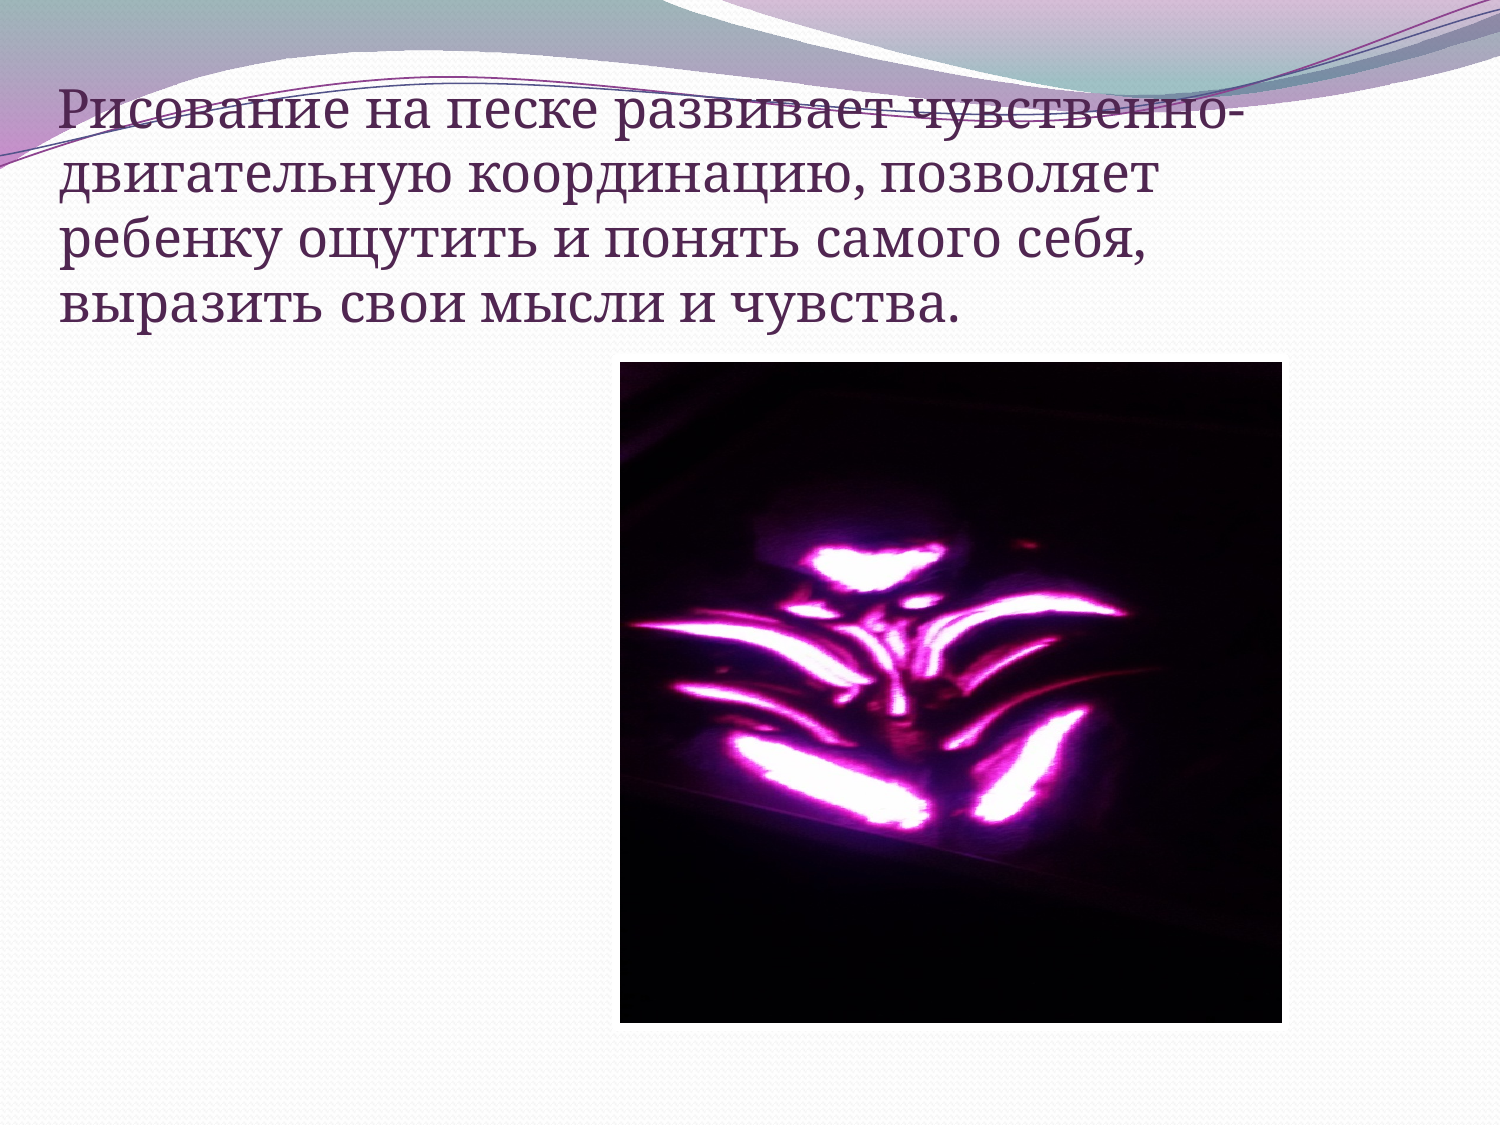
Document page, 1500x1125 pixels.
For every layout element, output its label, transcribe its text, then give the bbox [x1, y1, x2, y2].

picture [619, 361, 1282, 1024]
list Рисование на песке развивает чувственно-двигательную координацию, позволяет ребенку ощутить и понять самого себя, выразить свои мысли и чувства. [0, 66, 1412, 1063]
